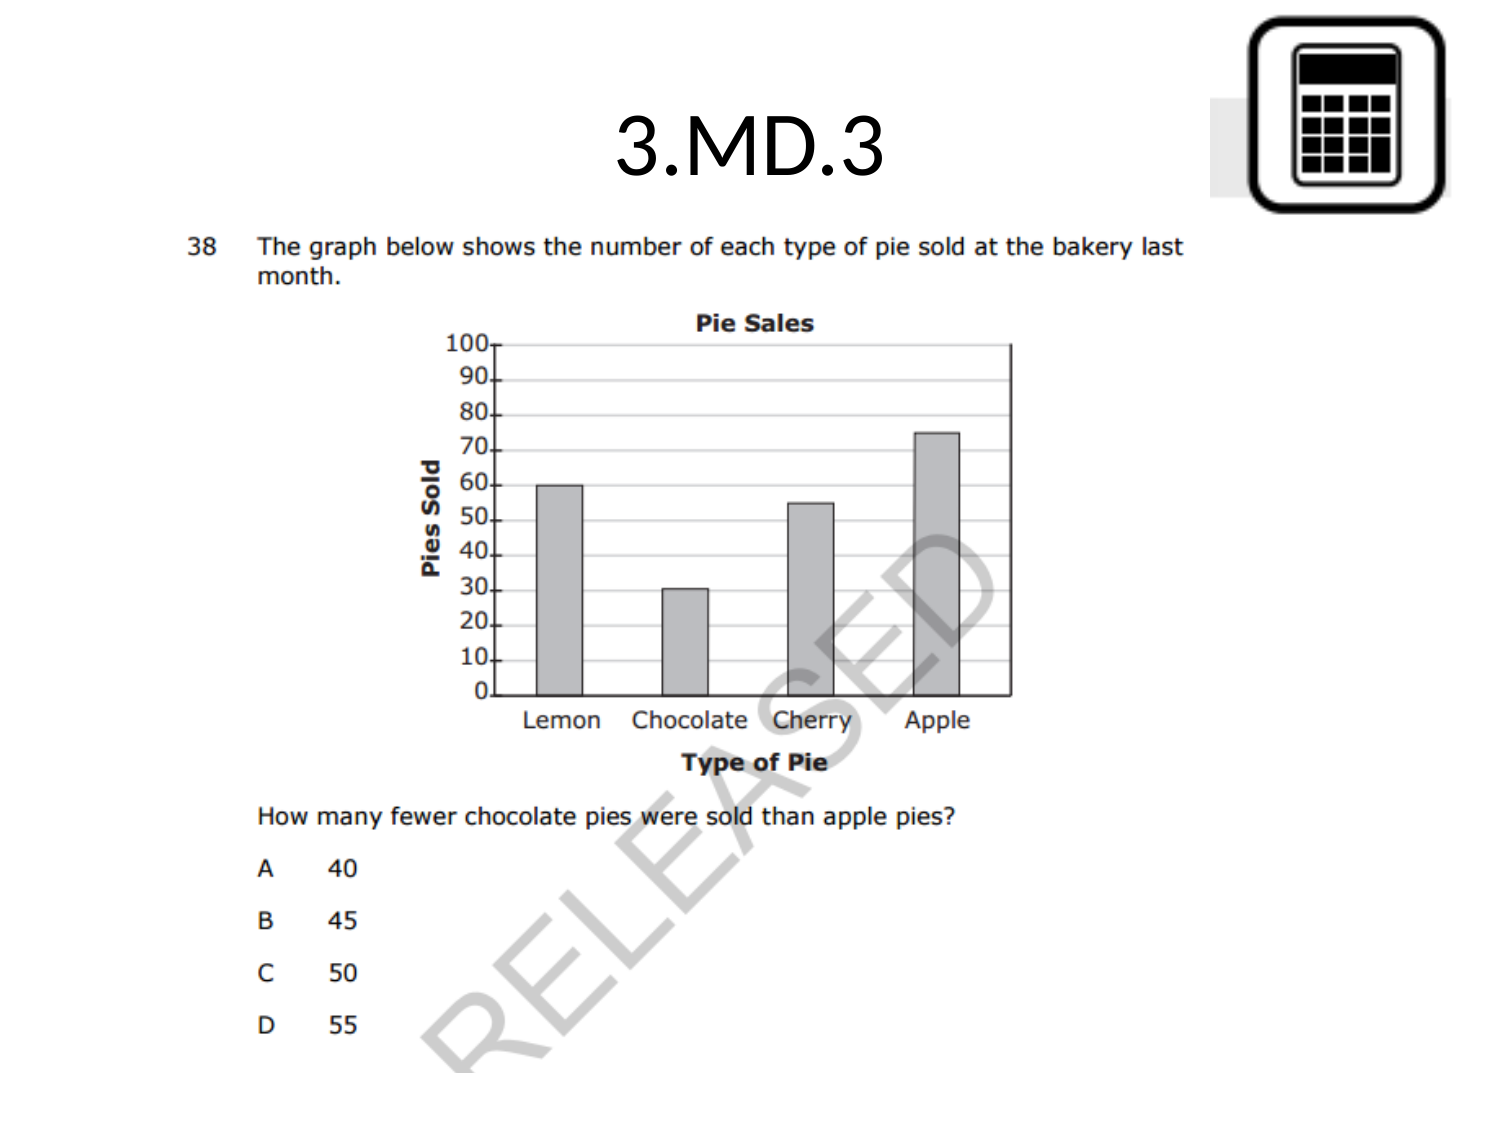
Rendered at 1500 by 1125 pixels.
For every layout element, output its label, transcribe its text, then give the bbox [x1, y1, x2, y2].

title 3.MD.3 [75, 45, 1204, 233]
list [145, 212, 1209, 1074]
picture [1209, 0, 1485, 251]
